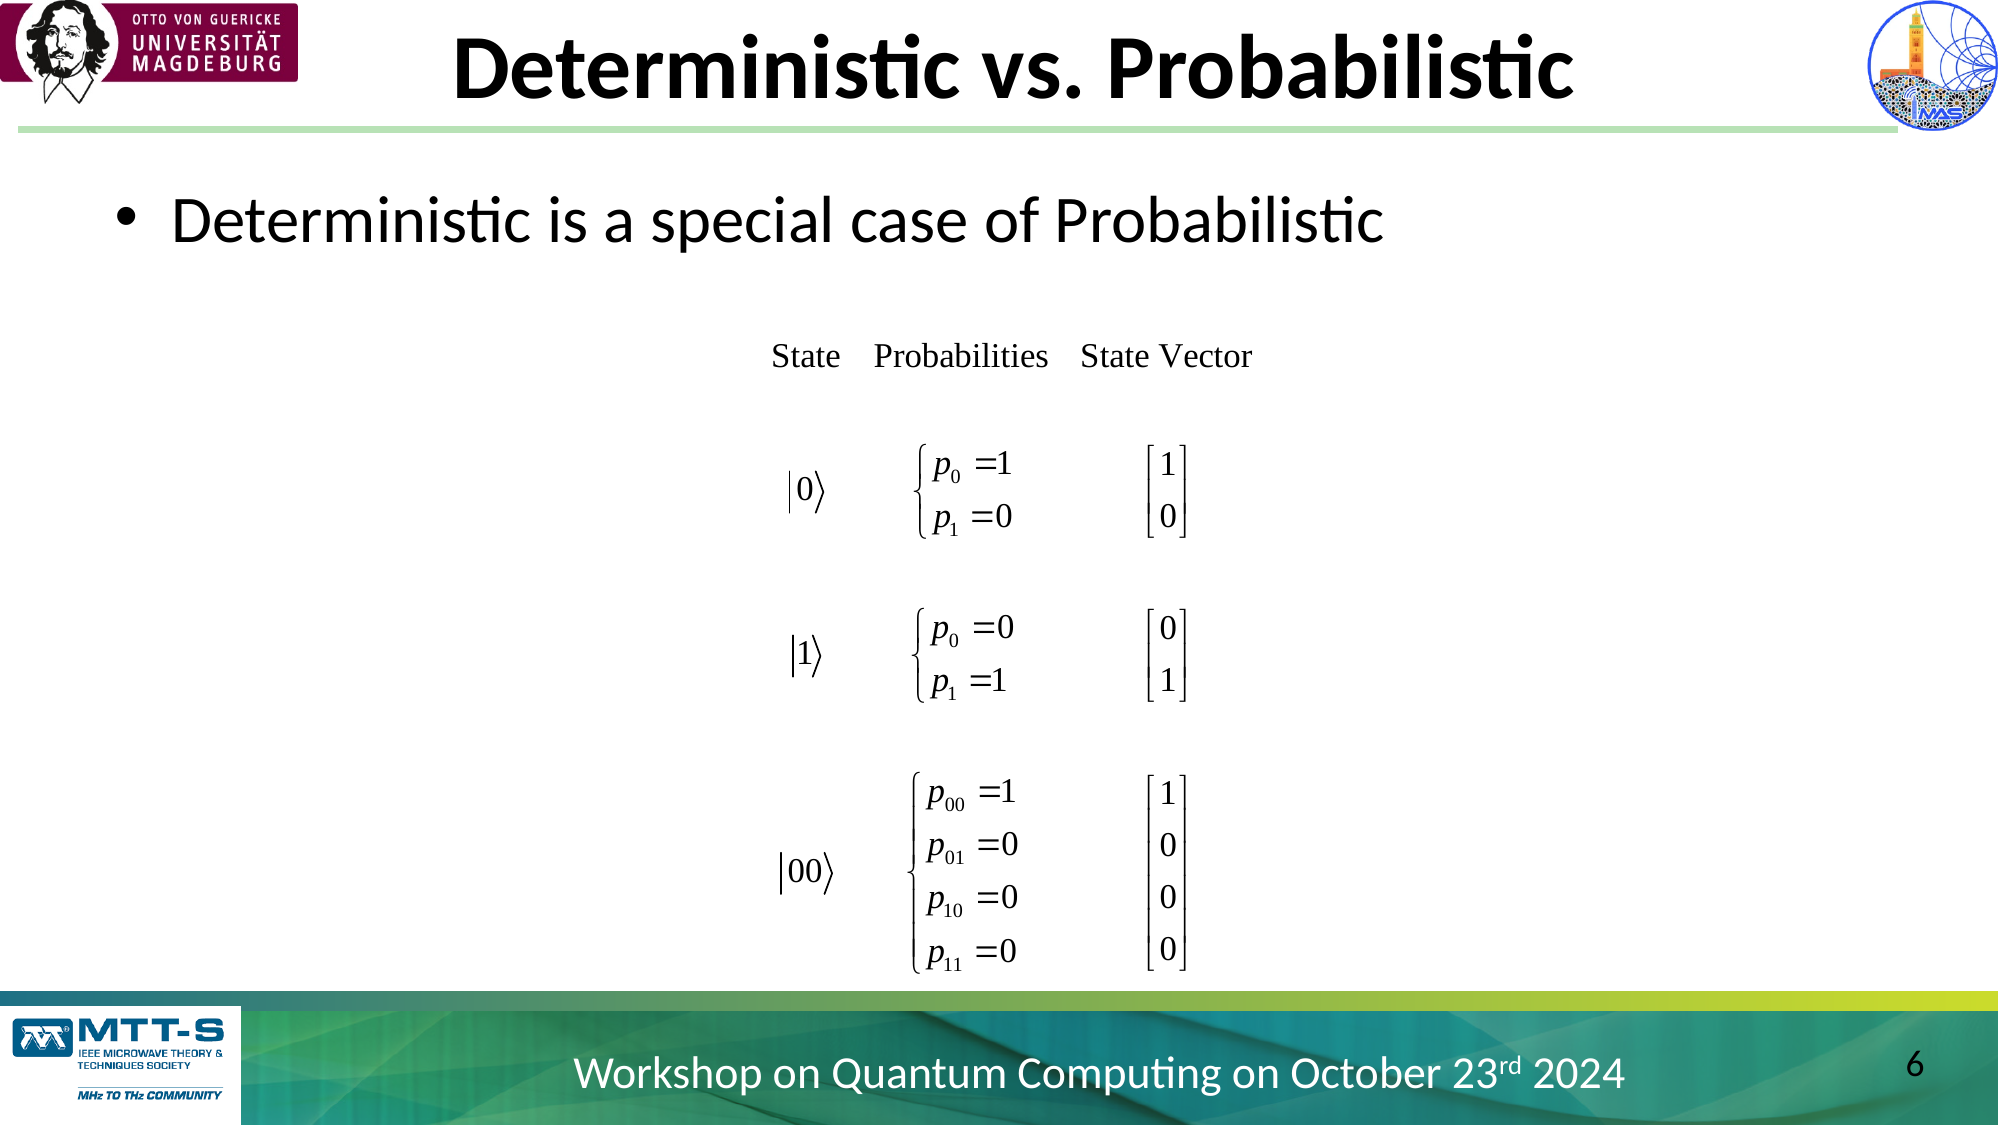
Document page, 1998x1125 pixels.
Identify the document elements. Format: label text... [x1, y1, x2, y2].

picture [0, 0, 217, 104]
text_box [767, 332, 1261, 983]
list Deterministic is a special case of Probabilistic [99, 168, 1898, 982]
picture [1867, 0, 1998, 131]
title Deterministic vs. Probabilistic [217, 0, 1811, 140]
picture [0, 991, 1998, 1125]
